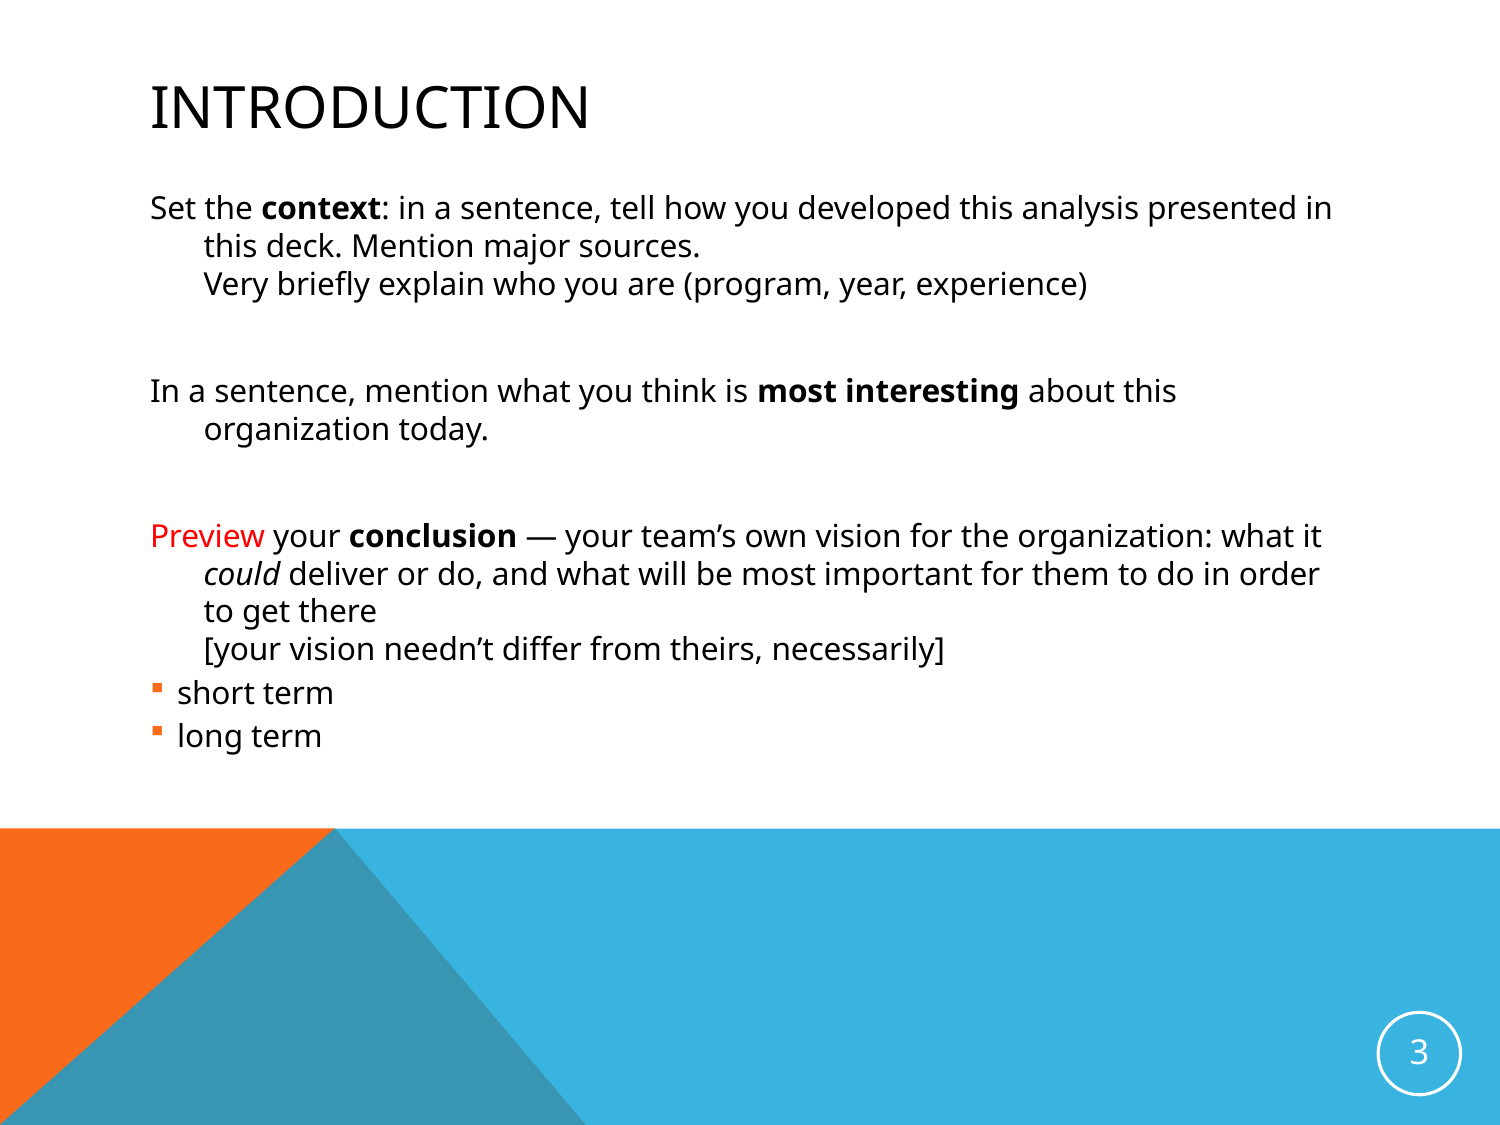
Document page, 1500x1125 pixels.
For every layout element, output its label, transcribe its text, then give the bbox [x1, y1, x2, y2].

list Set the context: in a sentence, tell how you developed this analysis presented in this deck. Mention major sources. Very briefly explain who you are (program, year, experience) In a sentence, mention what you think is most interesting about this organization today. Preview your conclusion — your team’s own vision for the organization: what it could deliver or do, and what will be most important for them to do in order to get there [your vision needn’t differ from theirs, necessarily] short term long term [135, 180, 1369, 768]
title Introduction [135, 60, 1369, 150]
slide_number 3 [1376, 1010, 1463, 1097]
